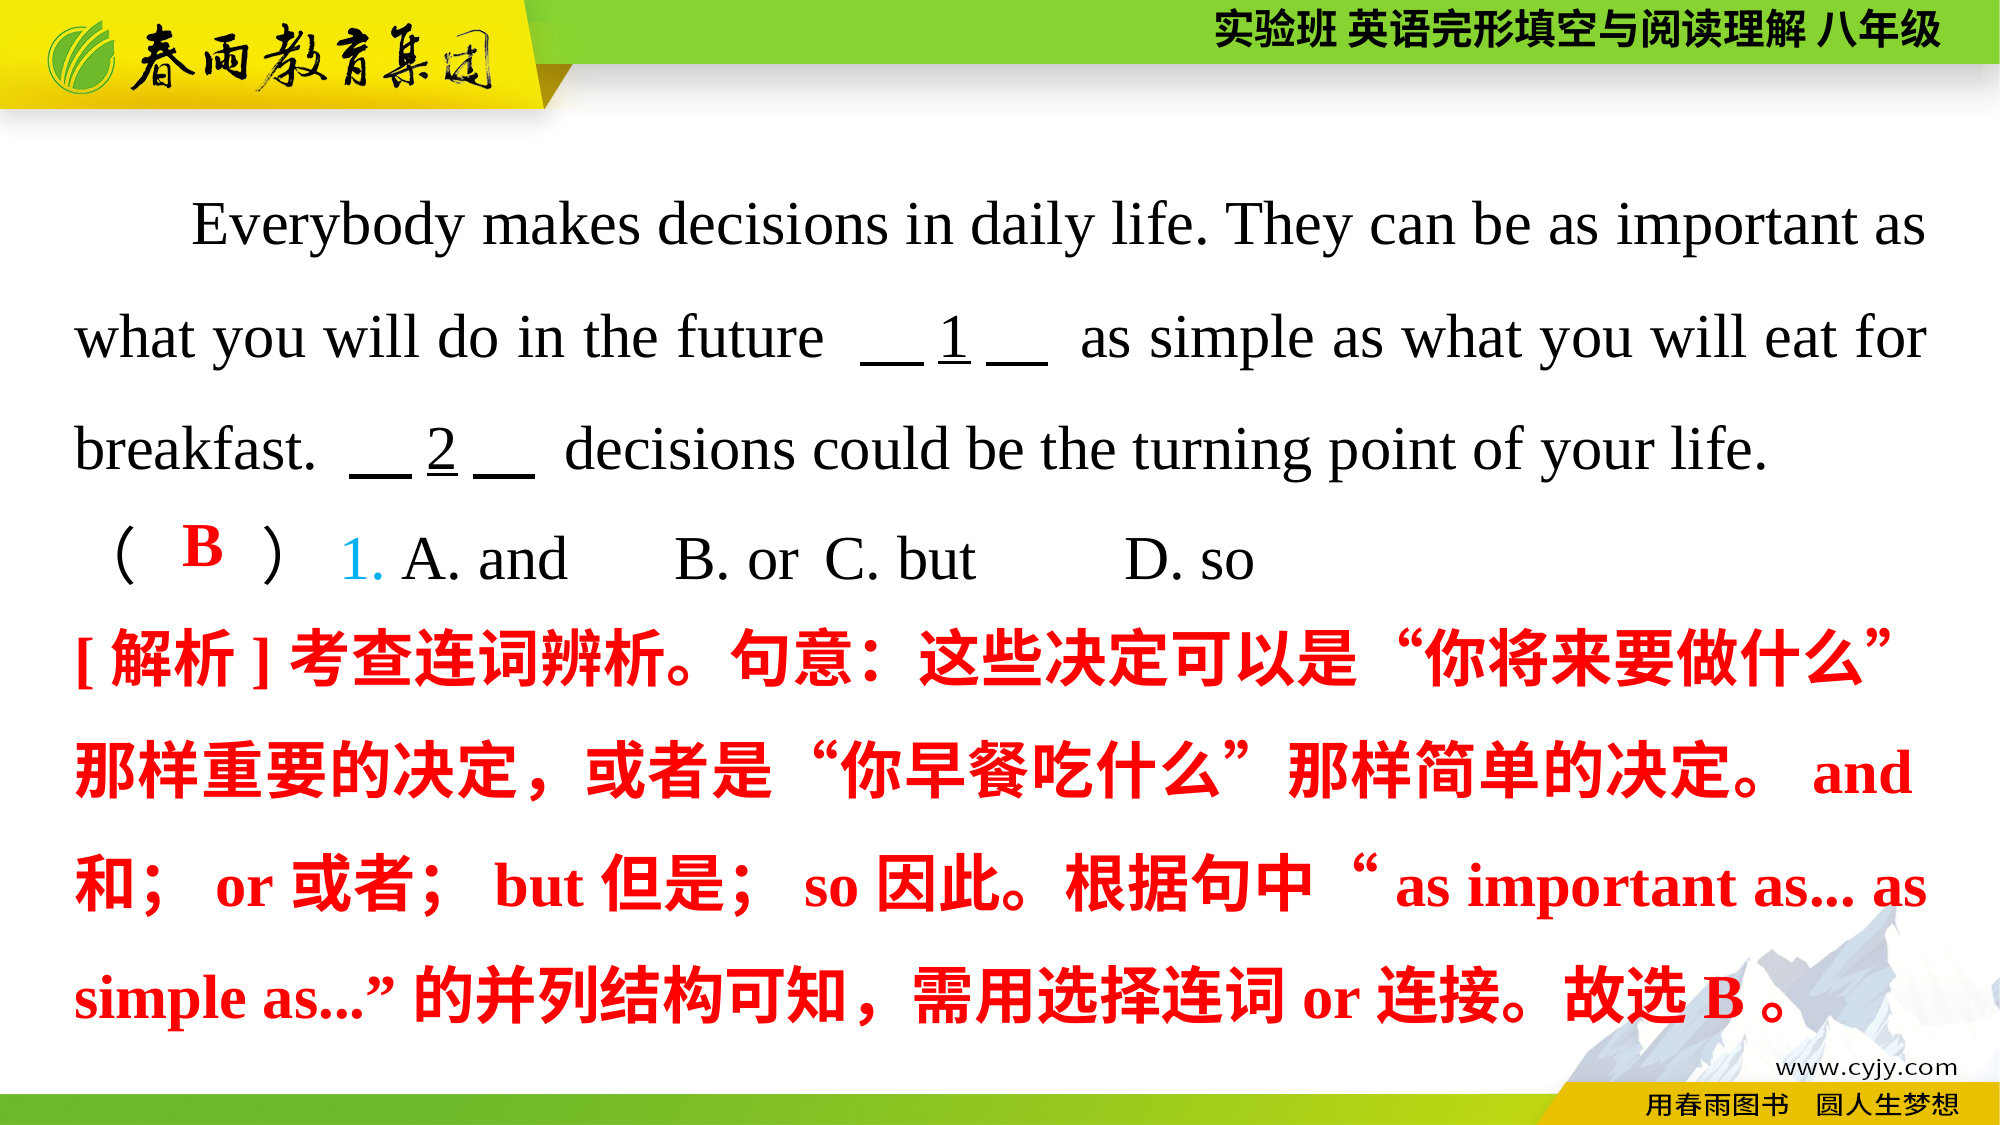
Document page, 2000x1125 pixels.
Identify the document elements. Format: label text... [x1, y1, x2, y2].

picture [0, 0, 2000, 1125]
text_box [解析]考查连词辨析。句意：这些决定可以是“你将来要做什么”那样重要的决定，或者是“你早餐吃什么”那样简单的决定。and和；or或者；but但是；so因此。根据句中“as important as... as simple as...”的并列结构可知，需用选择连词or连接。故选B。 [59, 574, 1944, 1039]
text_box B [167, 497, 240, 574]
text_box （ ）1. A. and B. or C. but D. so [59, 471, 1944, 574]
list Everybody makes decisions in daily life. They can be as important as what you will do in the future 1 as simple as what you will eat for breakfast. 2 decisions could be the turning point of your life. [59, 137, 1944, 471]
